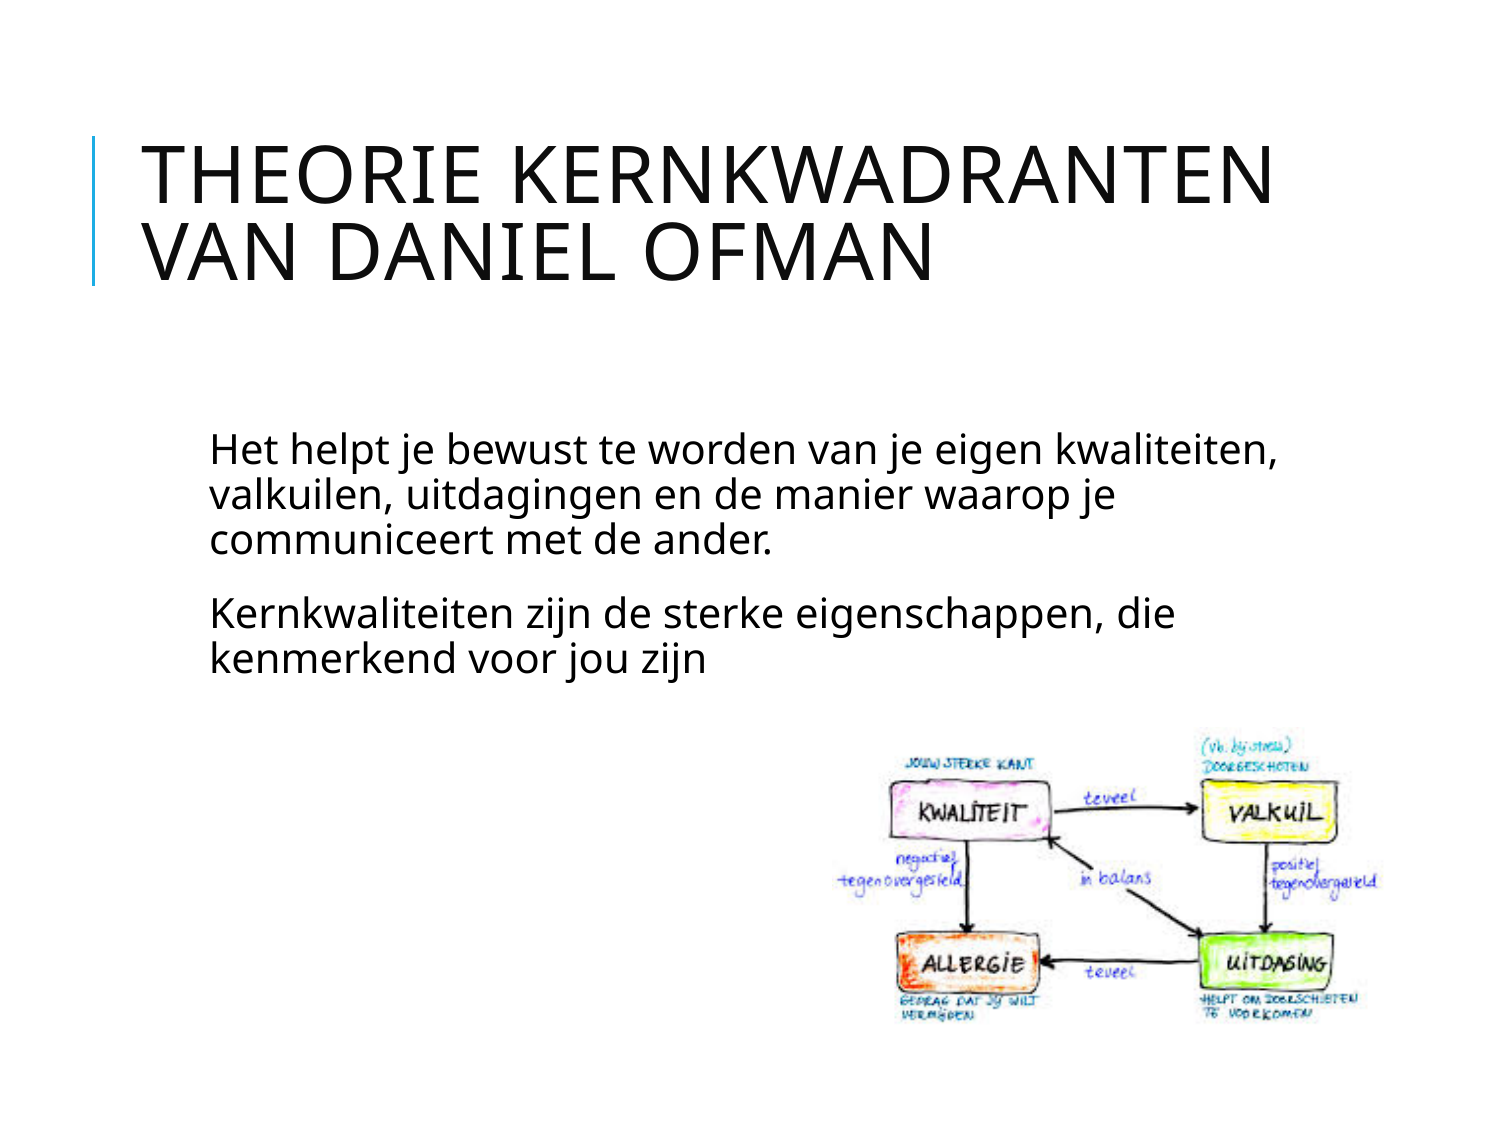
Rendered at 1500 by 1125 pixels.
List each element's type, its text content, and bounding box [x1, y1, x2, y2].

picture [832, 727, 1422, 1039]
title Theorie kernkwadranten van Daniel Ofman [126, 96, 1322, 342]
list Het helpt je bewust te worden van je eigen kwaliteiten, valkuilen, uitdagingen en de manier waarop je communiceert met de ander. Kernkwaliteiten zijn de sterke eigenschappen, die kenmerkend voor jou zijn [162, 422, 1294, 797]
